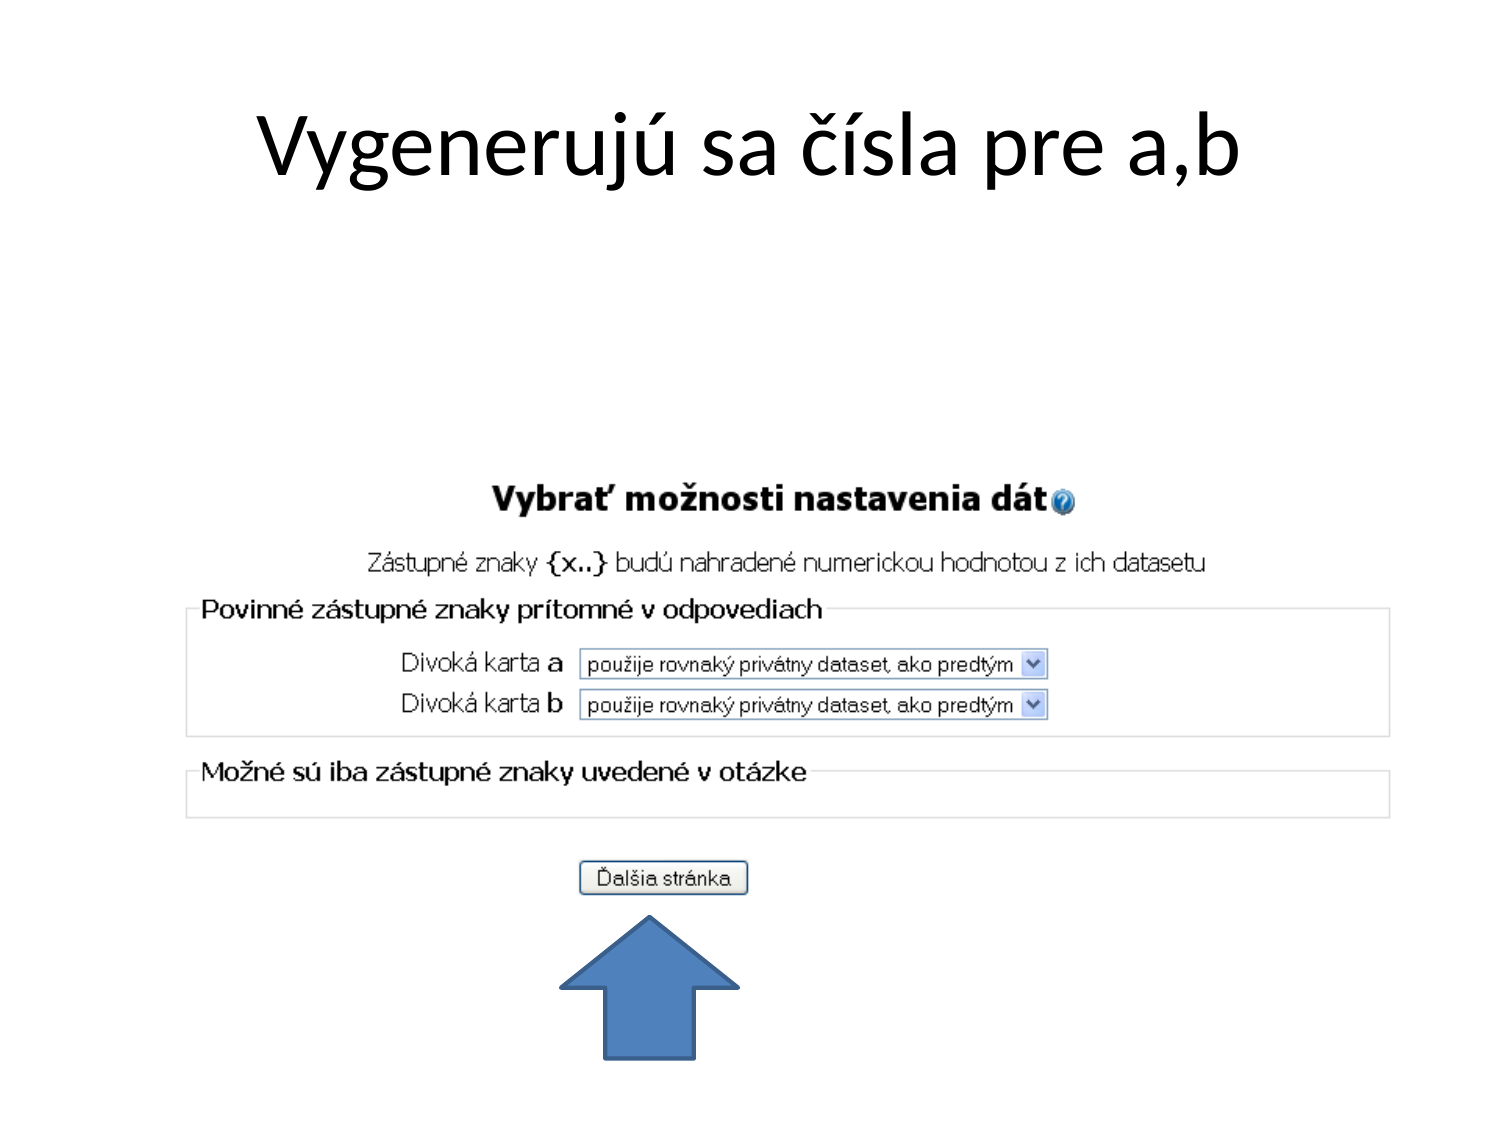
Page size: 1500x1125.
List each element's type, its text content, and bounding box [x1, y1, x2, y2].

title Vygenerujú sa čísla pre a,b [75, 45, 1425, 233]
text_box [558, 925, 741, 1061]
picture [147, 455, 1400, 918]
